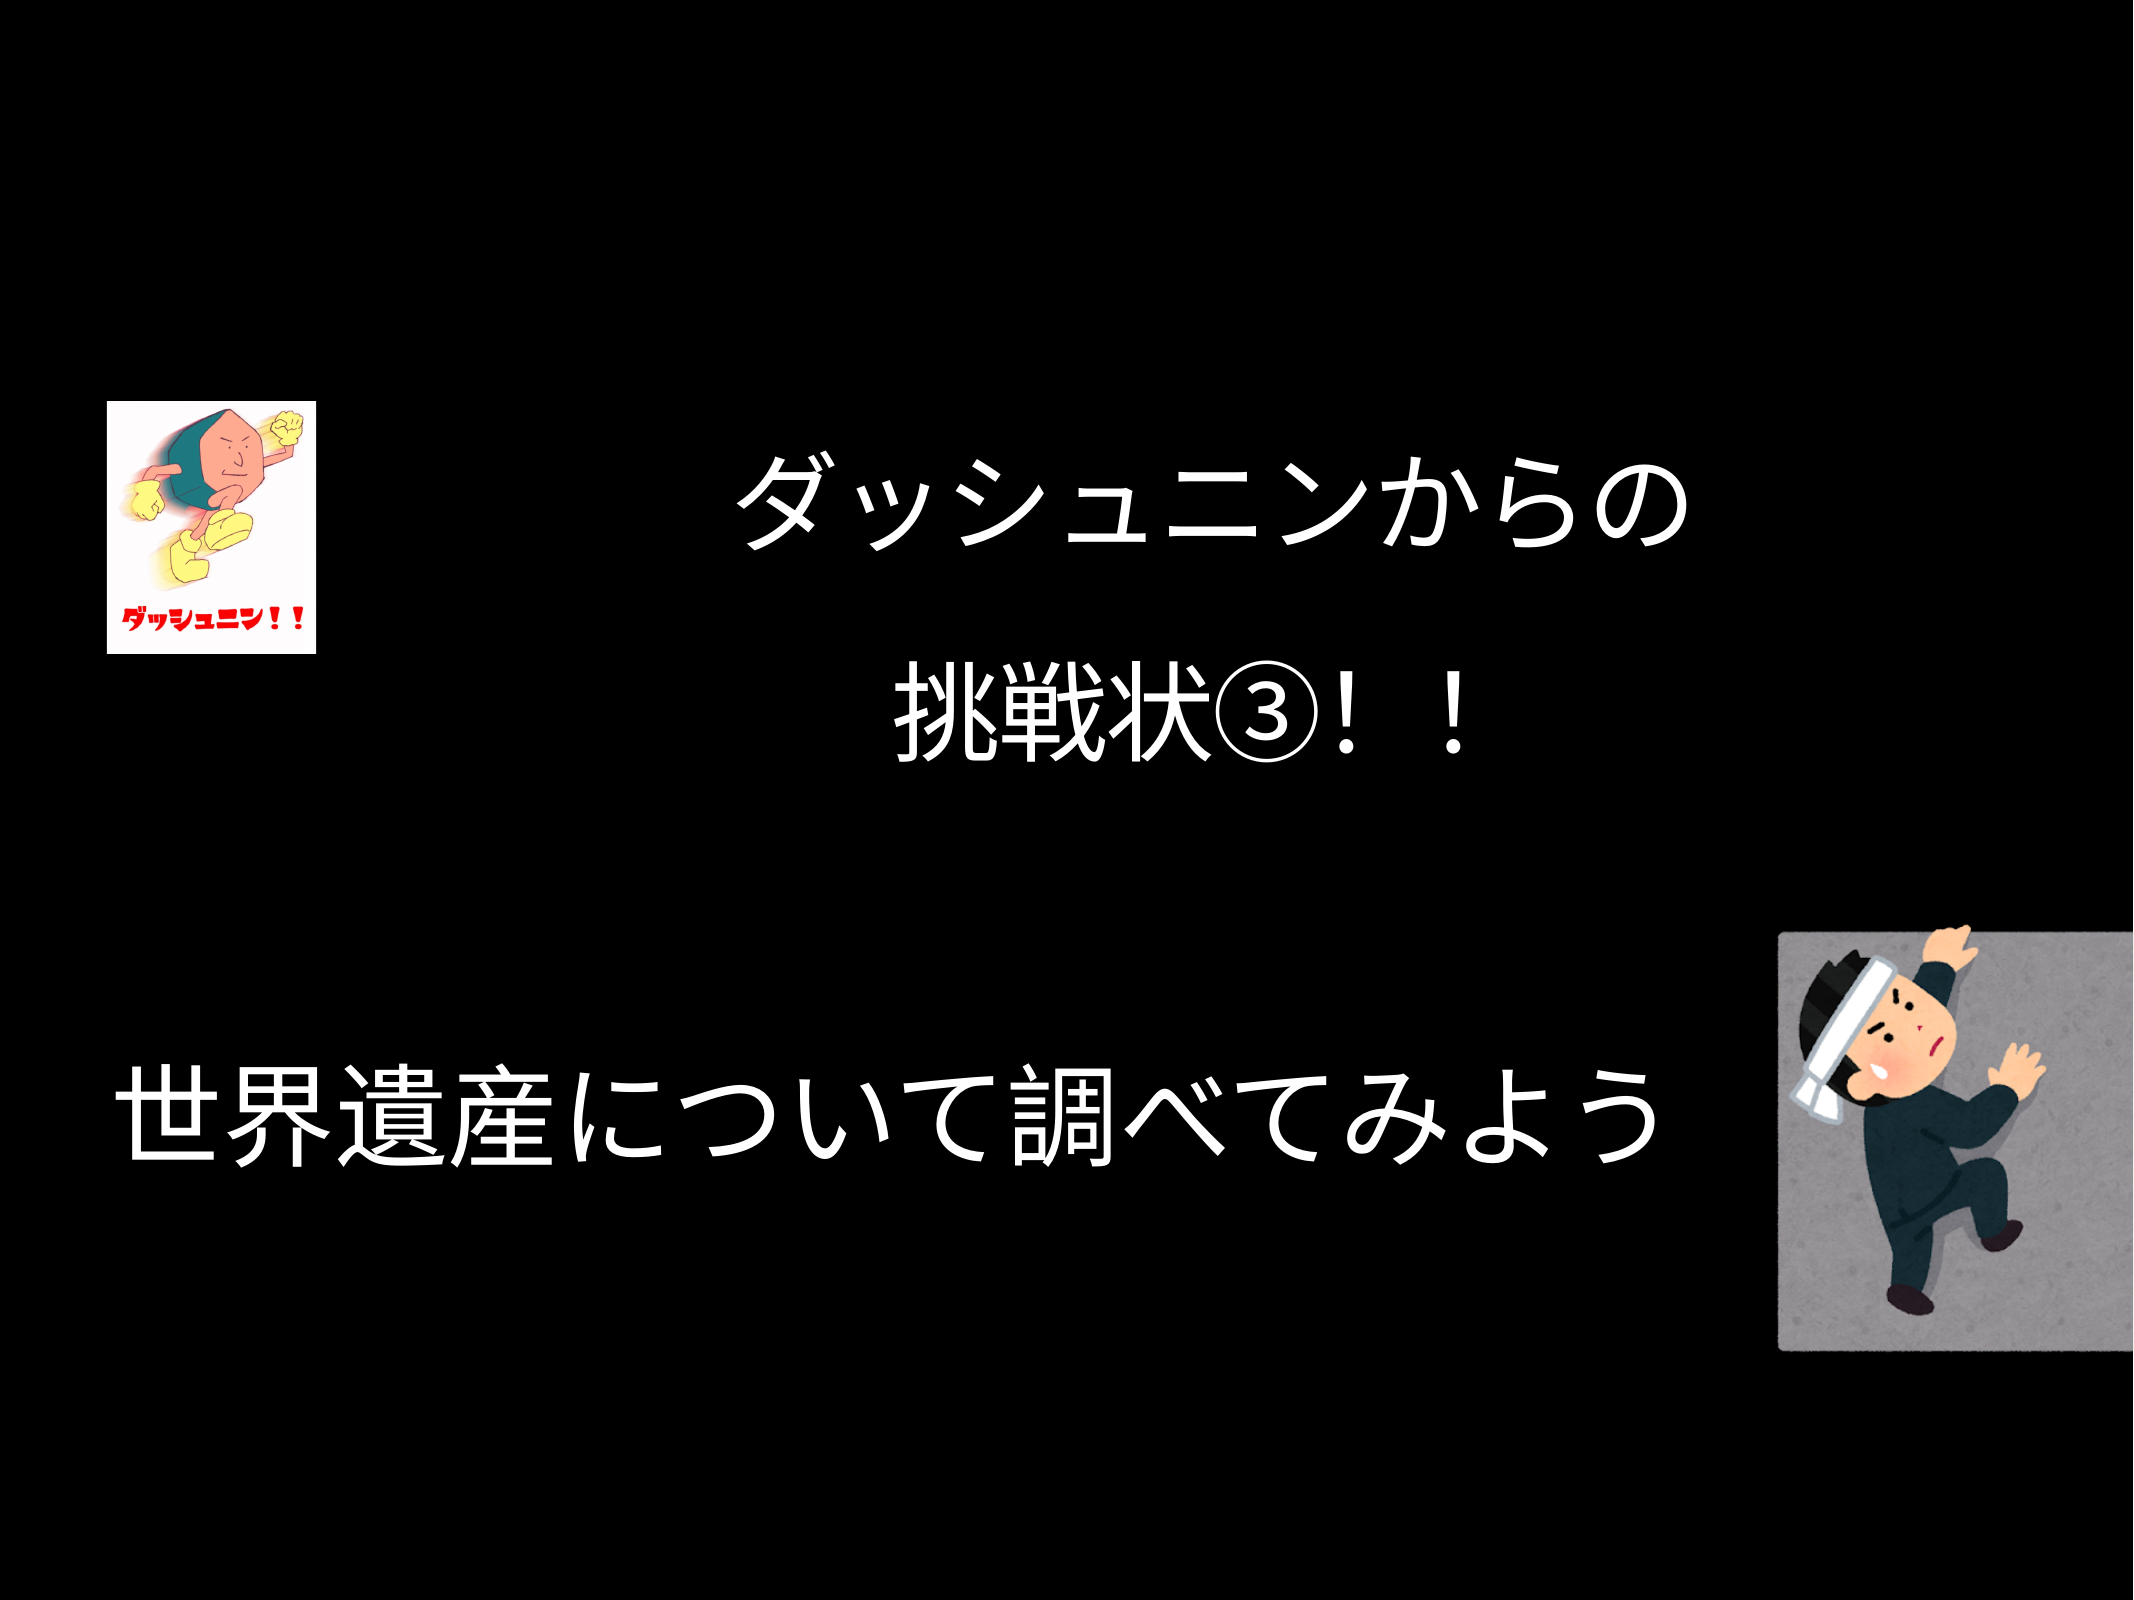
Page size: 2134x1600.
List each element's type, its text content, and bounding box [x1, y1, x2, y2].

list 世界遺産について調べてみよう [104, 1040, 1760, 1209]
title ダッシュニンからの 挑戦状③！！ [252, 371, 2134, 780]
picture [106, 400, 317, 654]
picture [1760, 919, 2134, 1365]
